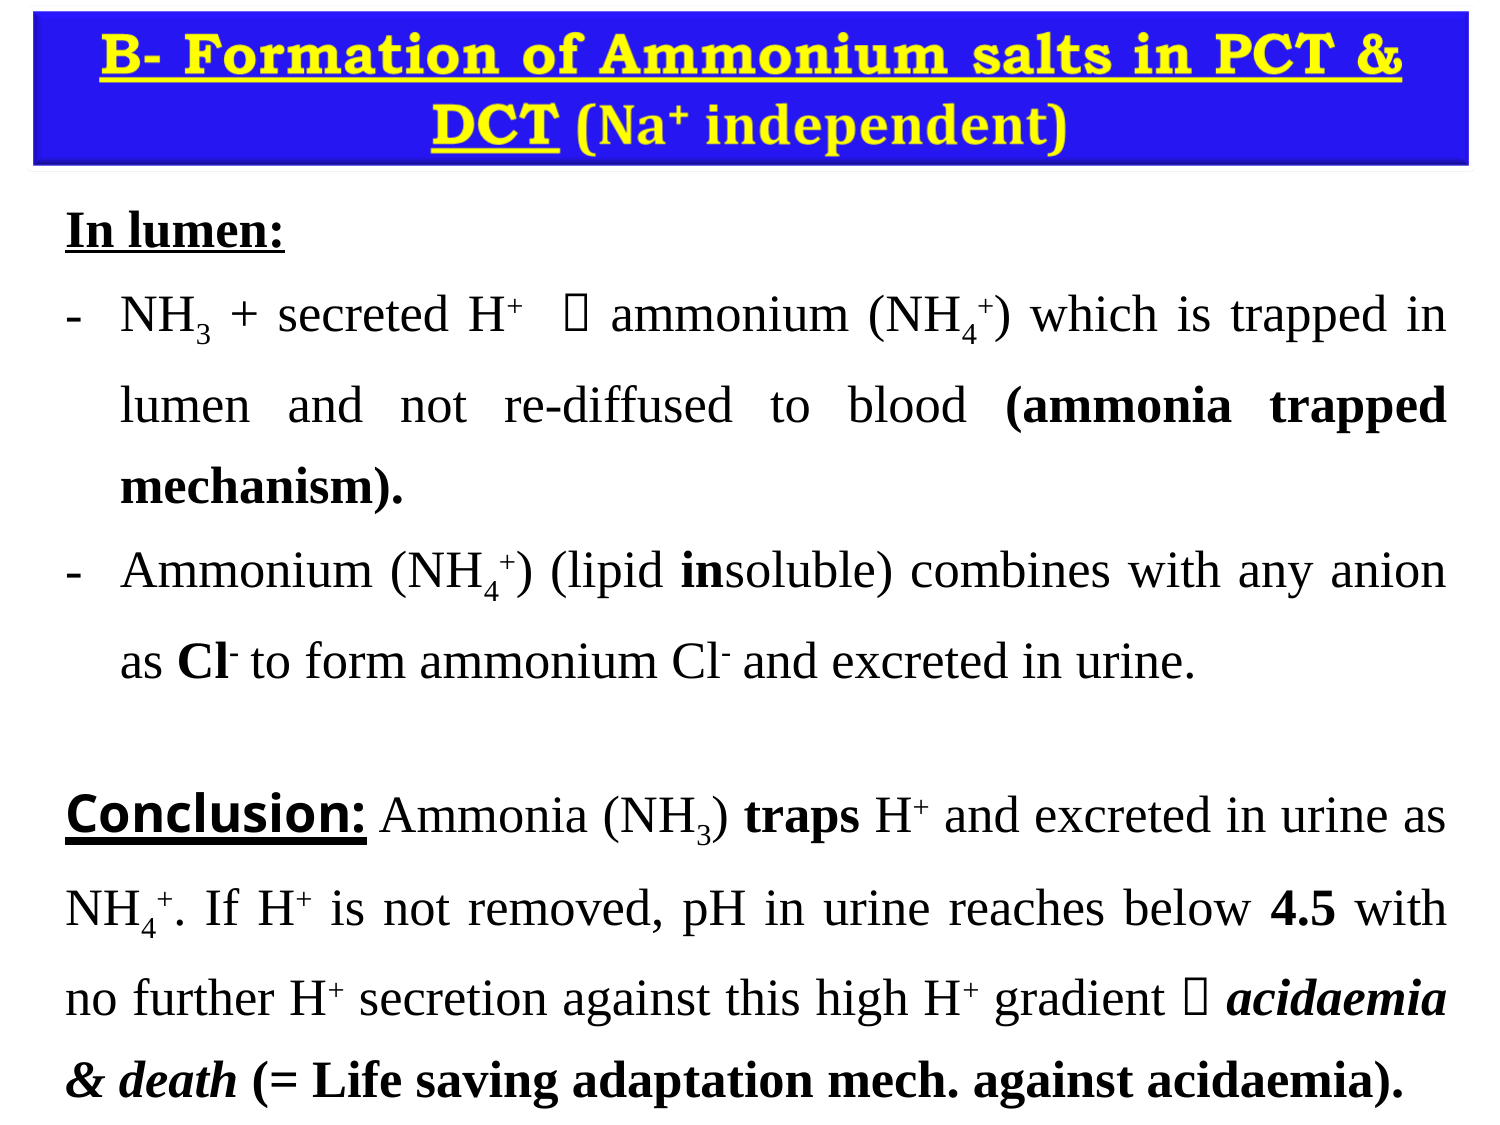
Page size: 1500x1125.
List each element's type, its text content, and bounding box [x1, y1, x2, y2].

picture [25, 0, 1476, 194]
list In lumen: NH3 + secreted H+  ammonium (NH4+) which is trapped in lumen and not re-diffused to blood (ammonia trapped mechanism). Ammonium (NH4+) (lipid insoluble) combines with any anion as Cl- to form ammonium Cl- and excreted in urine. Conclusion: Ammonia (NH3) traps H+ and excreted in urine as NH4+. If H+ is not removed, pH in urine reaches below 4.5 with no further H+ secretion against this high H+ gradient  acidaemia & death (= Life saving adaptation mech. against acidaemia). [50, 201, 1463, 1125]
